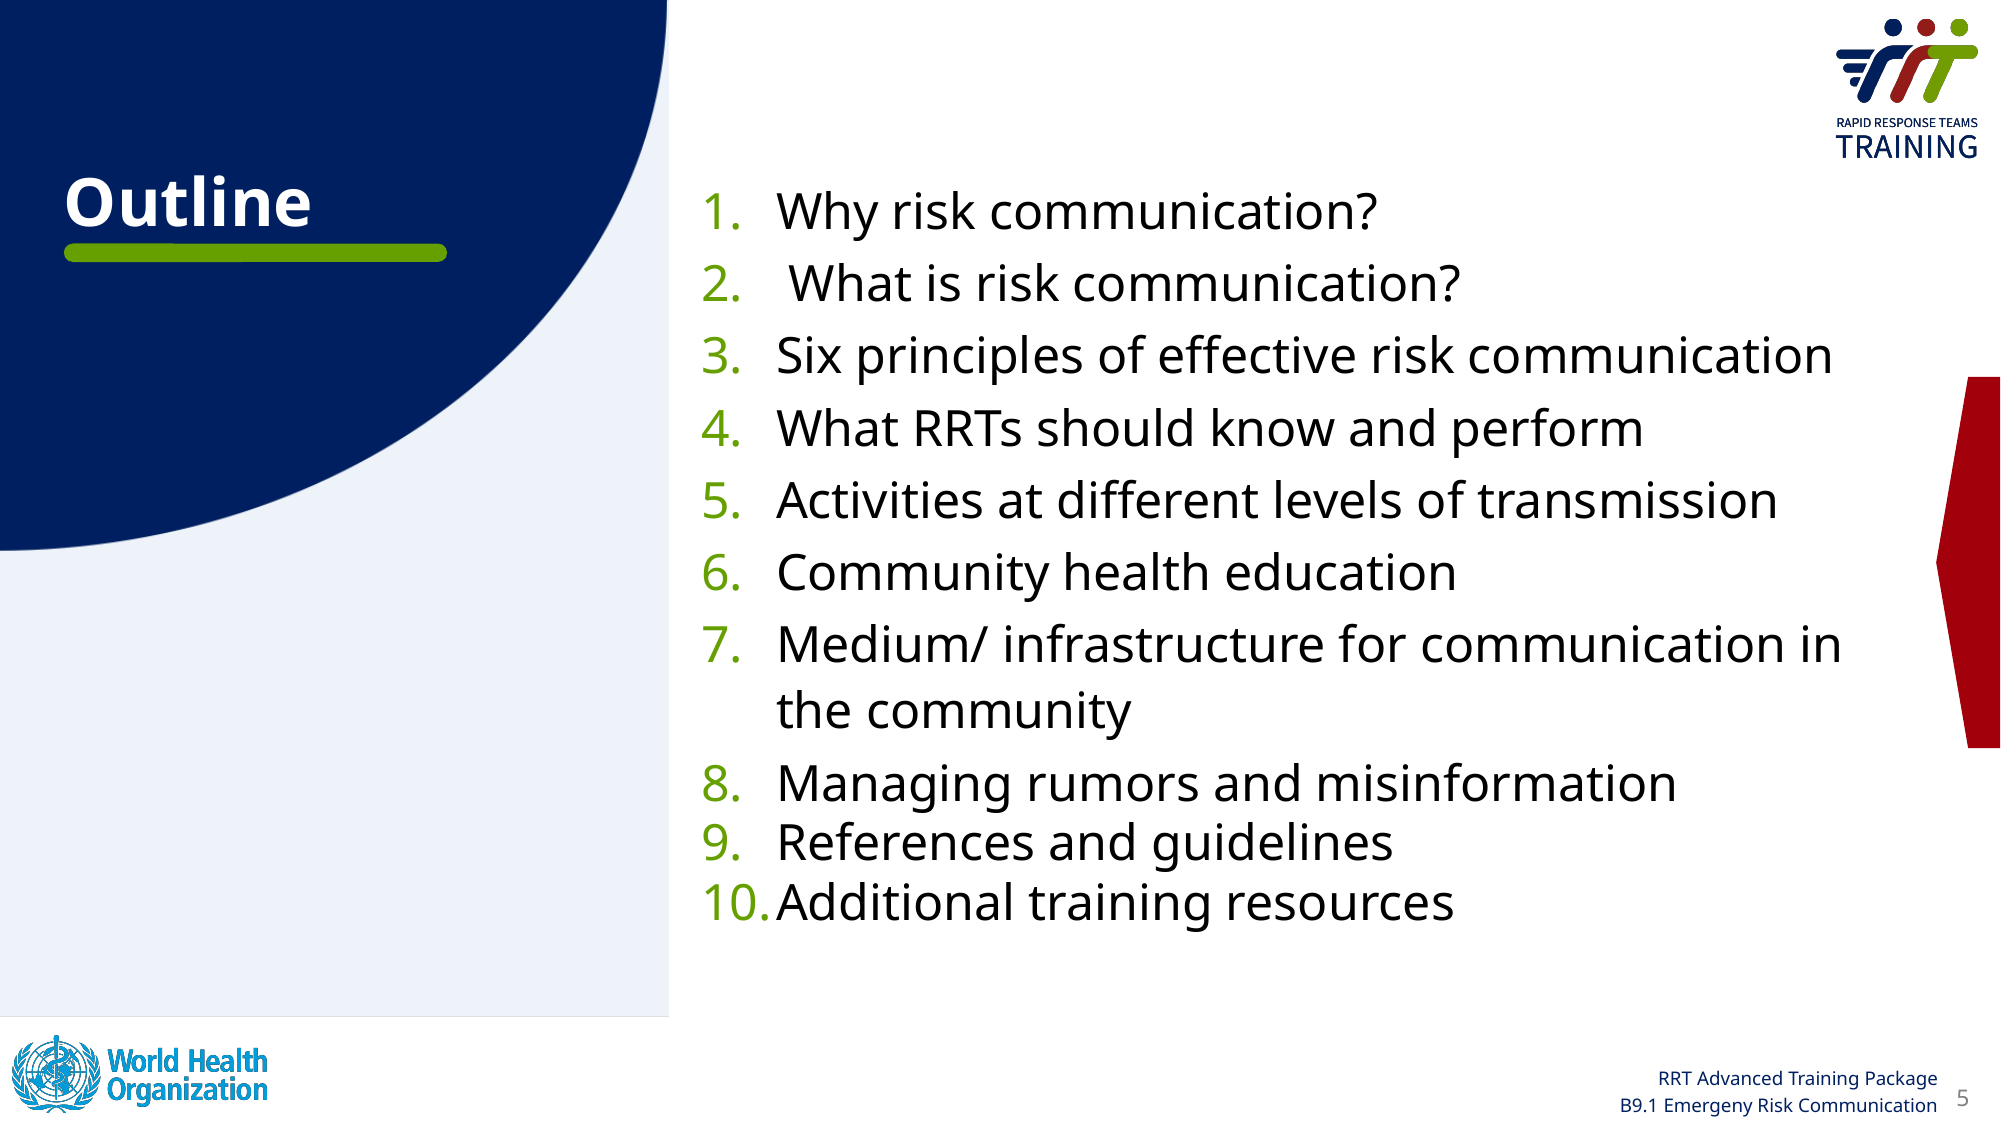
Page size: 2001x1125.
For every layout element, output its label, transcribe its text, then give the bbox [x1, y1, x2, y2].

picture [22, 1062, 26, 1077]
picture [24, 1054, 36, 1087]
picture [12, 1083, 48, 1113]
picture [0, 0, 669, 1018]
picture [30, 1083, 37, 1091]
picture [50, 1108, 62, 1113]
picture [34, 1054, 43, 1078]
title Outline [63, 102, 600, 242]
picture [12, 1035, 54, 1068]
picture [71, 1053, 90, 1091]
list Why risk communication? What is risk communication? Six principles of effective risk communication What RRTs should know and perform Activities at different levels of transmission Community health education Medium/ infrastructure for communication in the community Managing rumors and misinformation References and guidelines Additional training resources [700, 173, 1937, 952]
picture [40, 1062, 47, 1070]
picture [36, 1088, 78, 1105]
picture [1835, 19, 1978, 167]
picture [46, 1056, 54, 1062]
picture [59, 1035, 267, 1113]
